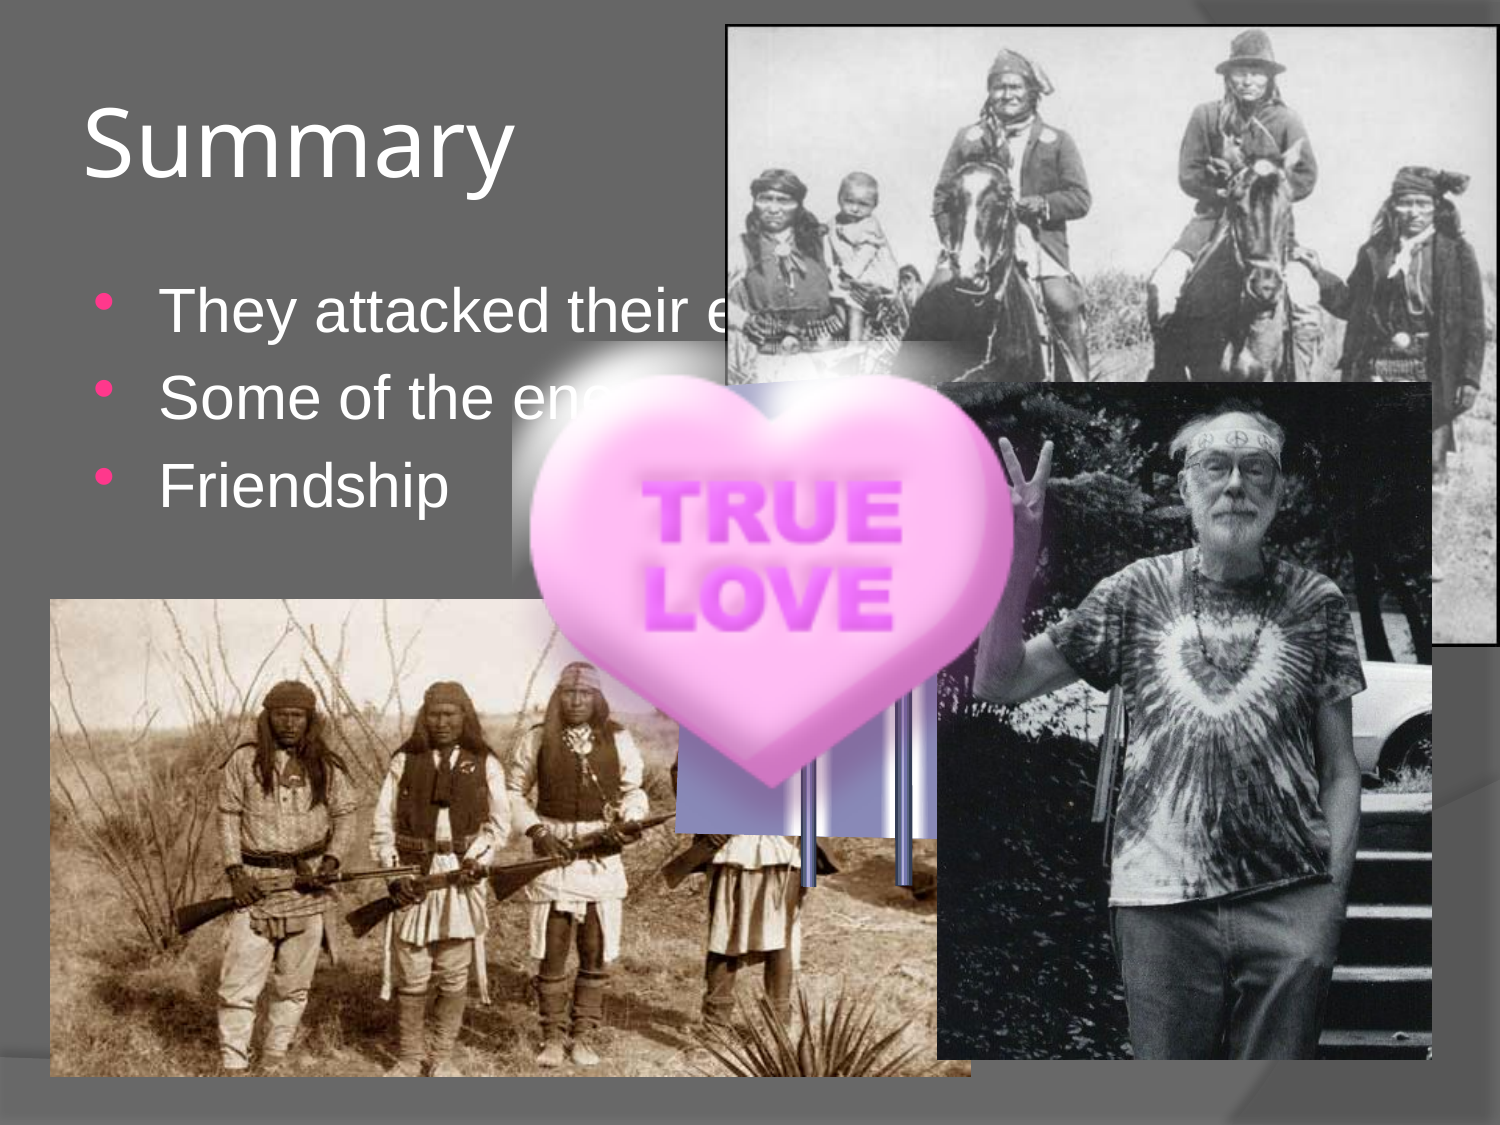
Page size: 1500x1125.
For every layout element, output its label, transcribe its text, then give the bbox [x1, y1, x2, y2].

picture [512, 341, 1063, 854]
list They attacked their enemy with clubs Some of the enemy did not fight Friendship [75, 262, 715, 591]
picture [49, 599, 971, 1077]
picture [674, 863, 930, 888]
picture [724, 24, 1500, 647]
title Summary [75, 45, 715, 233]
picture [937, 382, 1432, 1060]
